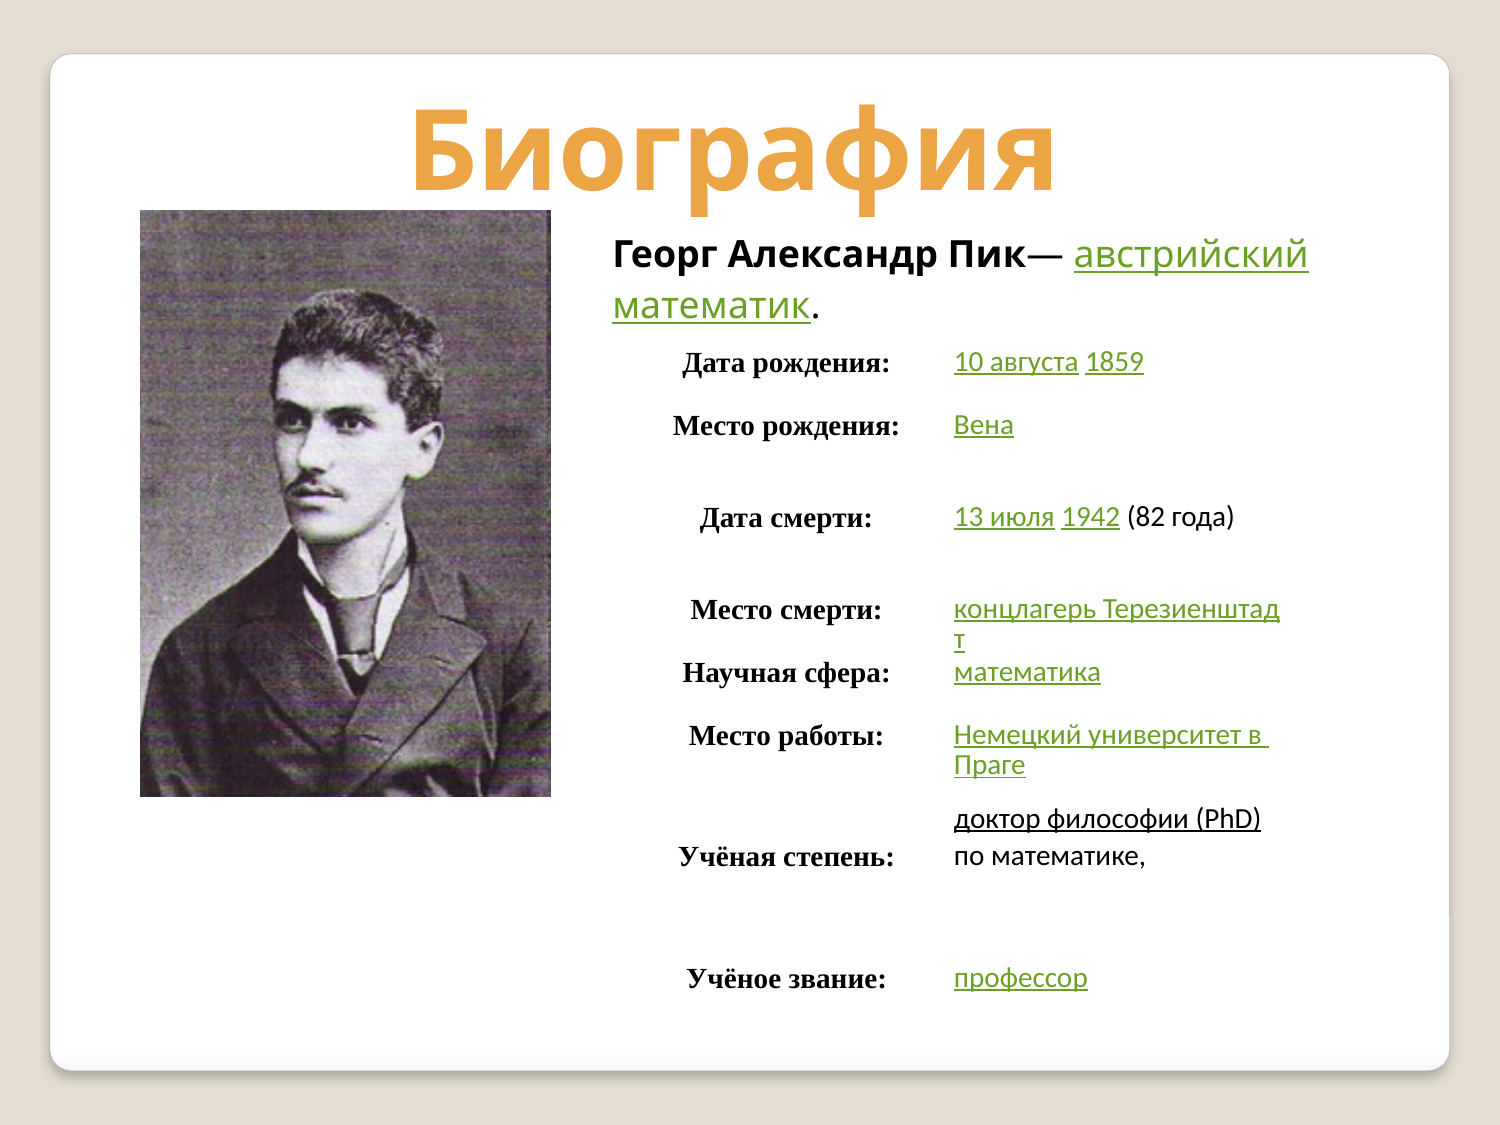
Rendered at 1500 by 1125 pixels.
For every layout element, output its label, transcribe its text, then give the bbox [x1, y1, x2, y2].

table_cell Вена [952, 391, 1284, 454]
table_cell Место работы: [621, 701, 952, 764]
text_box Георг Александр Пик— австрийский математик. [597, 222, 1442, 340]
table_cell концлагерь Терезиенштадт [952, 575, 1284, 638]
text_box Биография [351, 70, 1145, 220]
table_cell математика [952, 638, 1284, 701]
table_cell профессор [952, 944, 1284, 1007]
table_cell Немецкий университет в Праге [952, 701, 1284, 764]
table_cell Дата смерти: [621, 454, 952, 575]
table_cell Учёная степень: [621, 764, 952, 944]
table_cell Учёное звание: [621, 944, 952, 1007]
table_header 10 августа 1859 [952, 328, 1284, 391]
table_header Дата рождения: [621, 328, 952, 391]
table_cell Место рождения: [621, 391, 952, 454]
table_cell Место смерти: [621, 575, 952, 638]
table_cell доктор философии (PhD) по математике, [952, 764, 1284, 944]
table_cell 13 июля 1942 (82 года) [952, 454, 1284, 575]
picture [140, 210, 551, 797]
table_cell Научная сфера: [621, 638, 952, 701]
